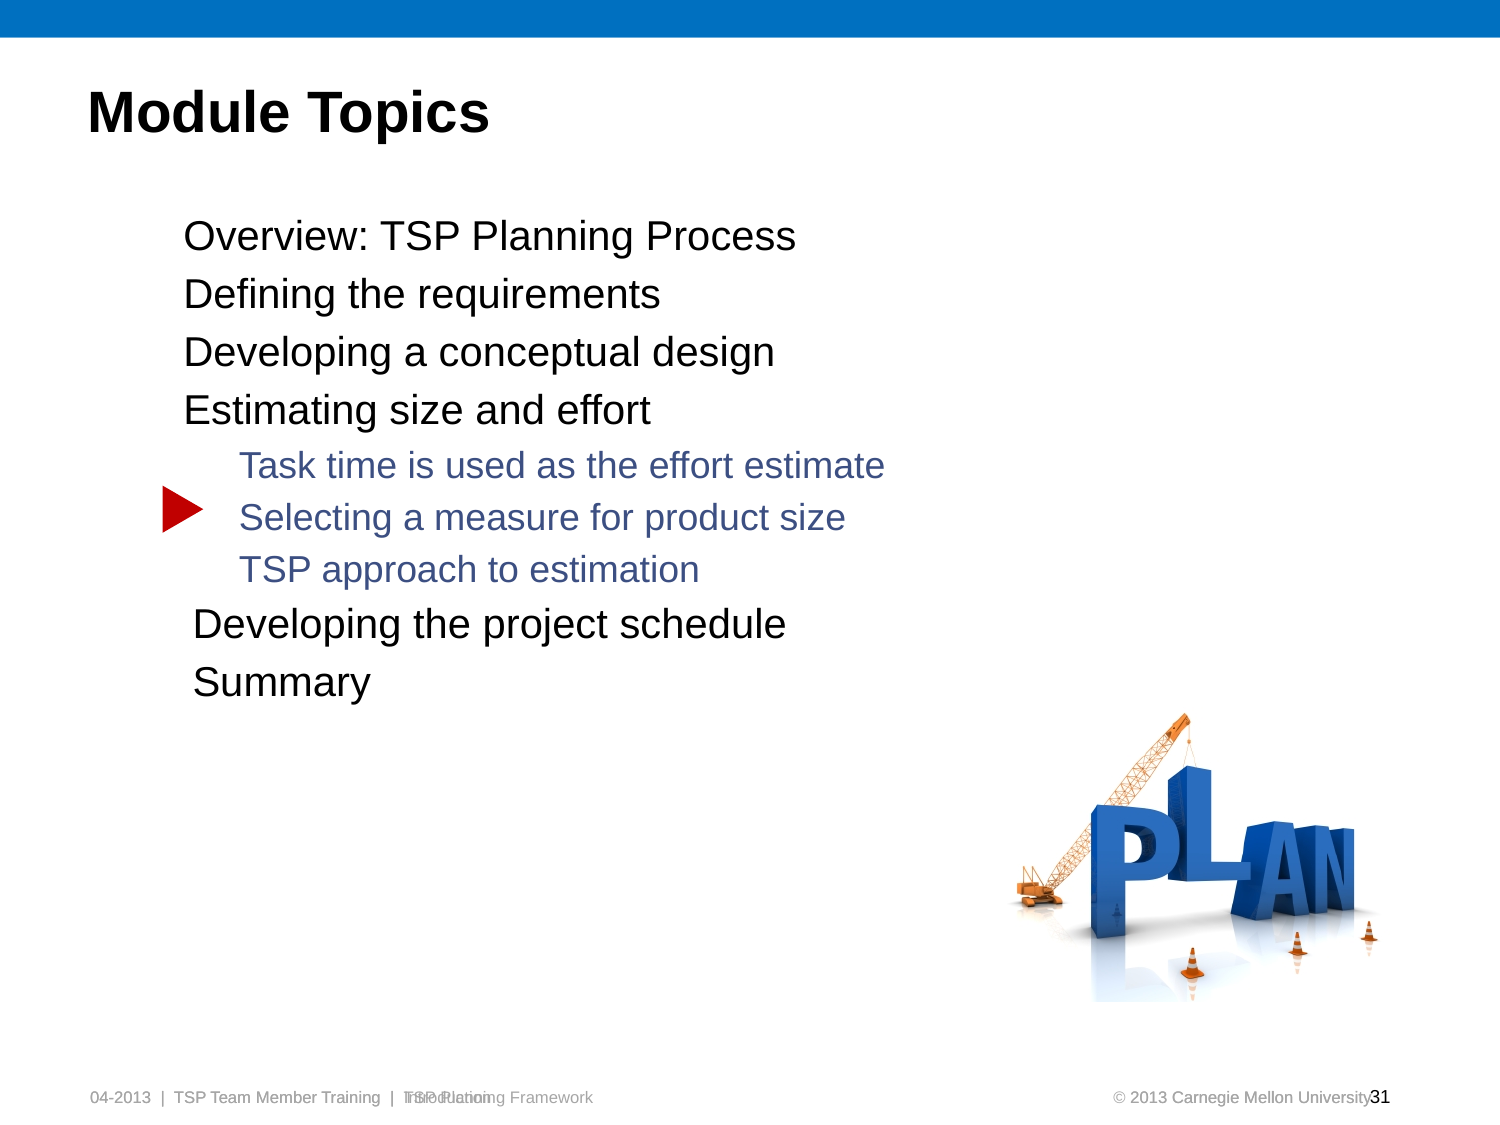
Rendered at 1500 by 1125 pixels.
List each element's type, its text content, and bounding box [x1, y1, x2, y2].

title Module Topics [87, 87, 1439, 226]
picture [999, 707, 1390, 1003]
list Overview: TSP Planning Process Defining the requirements Developing a conceptual design Estimating size and effort Task time is used as the effort estimate Selecting a measure for product size TSP approach to estimation Developing the project schedule Summary [183, 212, 1439, 1026]
text_box [162, 485, 204, 533]
